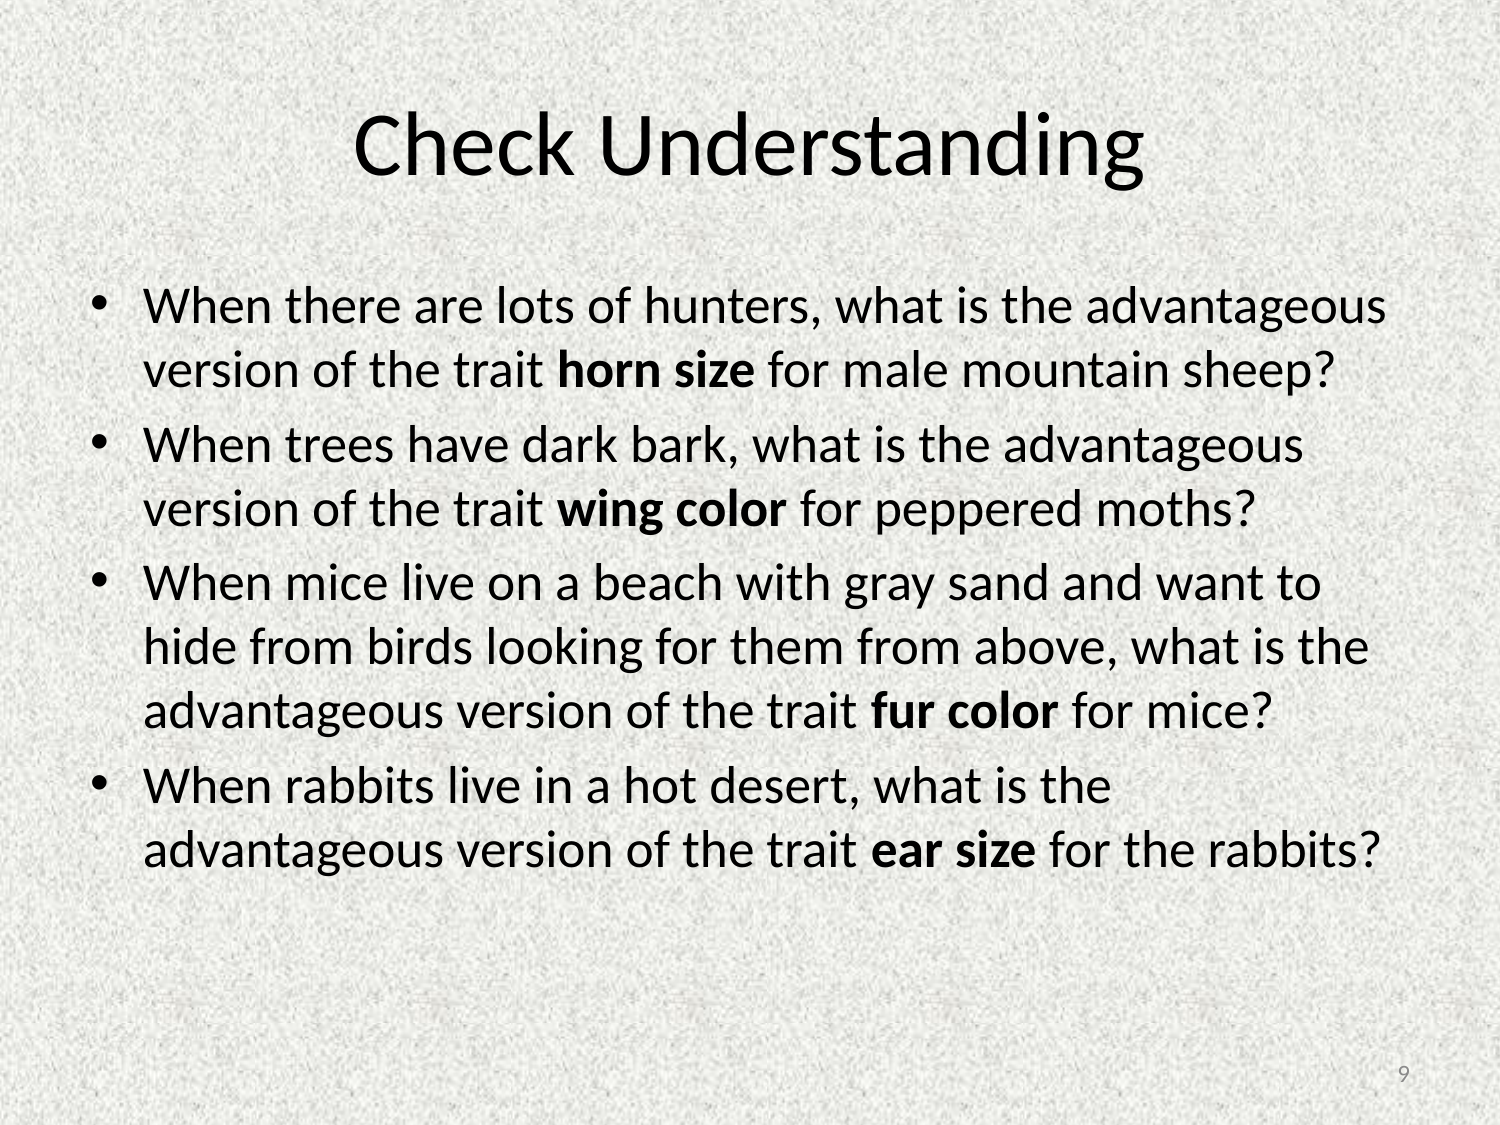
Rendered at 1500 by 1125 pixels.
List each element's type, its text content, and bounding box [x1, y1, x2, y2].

title Check Understanding [75, 45, 1425, 233]
picture [0, 0, 1500, 1125]
slide_number 9 [1074, 1042, 1425, 1103]
list When there are lots of hunters, what is the advantageous version of the trait horn size for male mountain sheep? When trees have dark bark, what is the advantageous version of the trait wing color for peppered moths? When mice live on a beach with gray sand and want to hide from birds looking for them from above, what is the advantageous version of the trait fur color for mice? When rabbits live in a hot desert, what is the advantageous version of the trait ear size for the rabbits? [75, 262, 1425, 1005]
